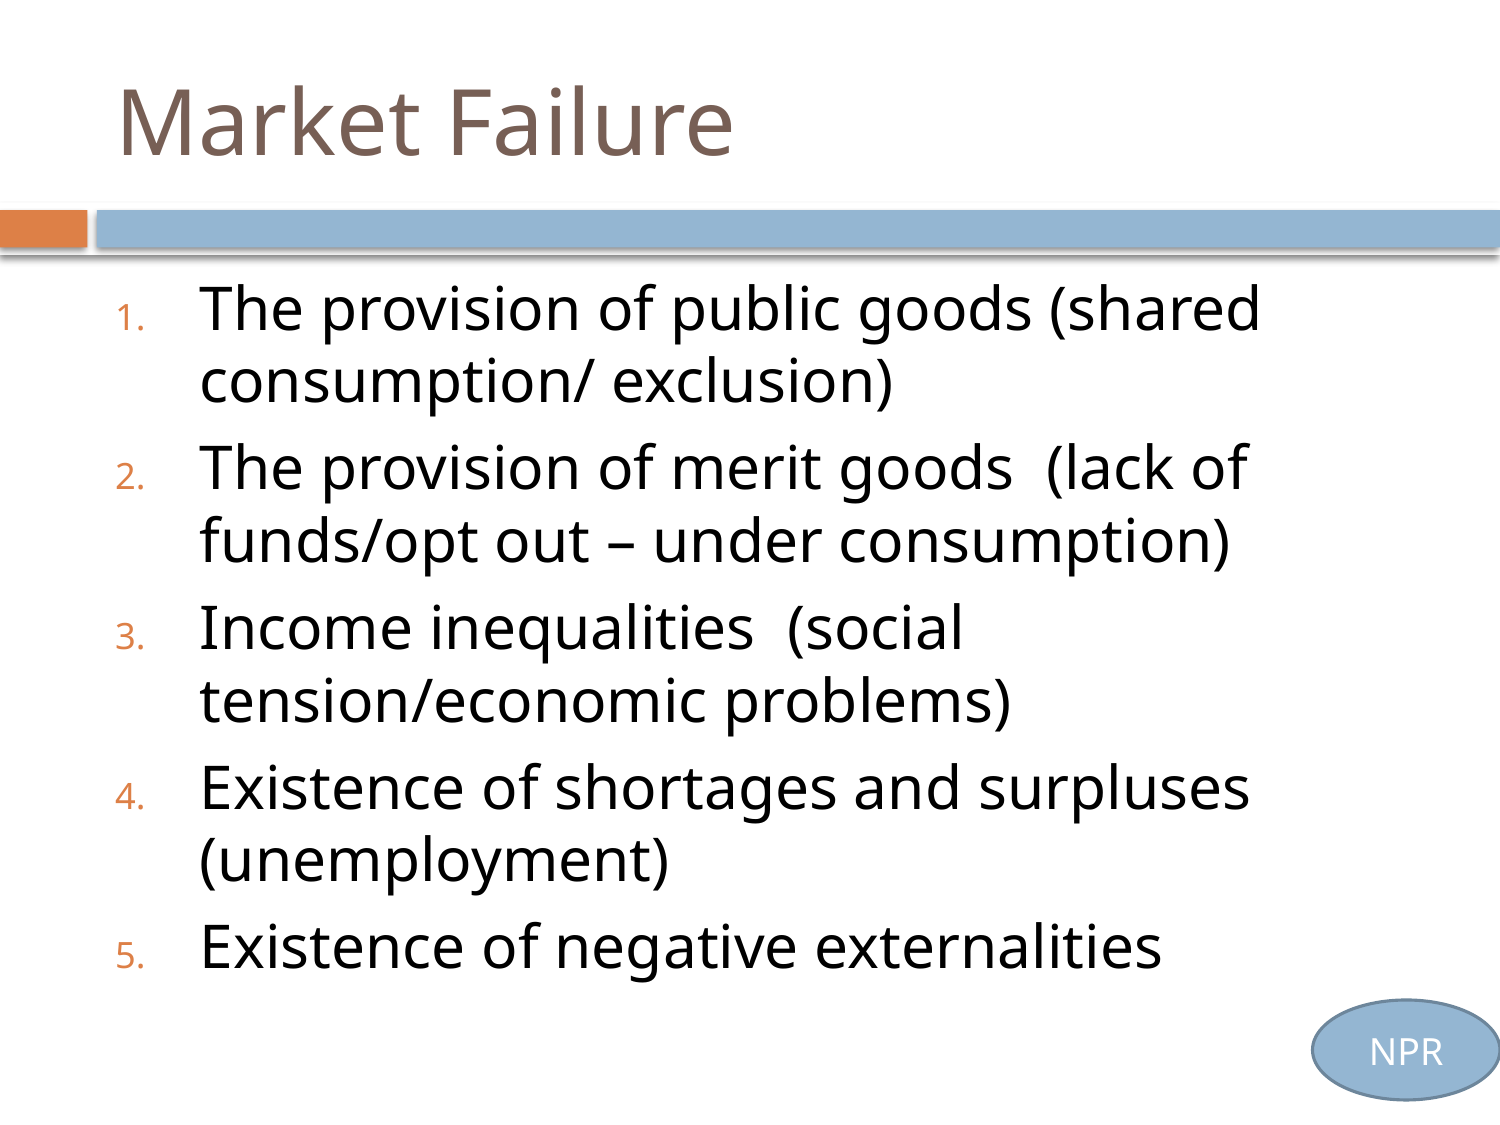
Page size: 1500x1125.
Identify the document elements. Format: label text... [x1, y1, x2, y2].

list The provision of public goods (shared consumption/ exclusion) The provision of merit goods (lack of funds/opt out – under consumption) Income inequalities (social tension/economic problems) Existence of shortages and surpluses (unemployment) Existence of negative externalities [100, 262, 1438, 1000]
title Market Failure [100, 37, 1438, 200]
text_box NPR [1310, 998, 1500, 1102]
